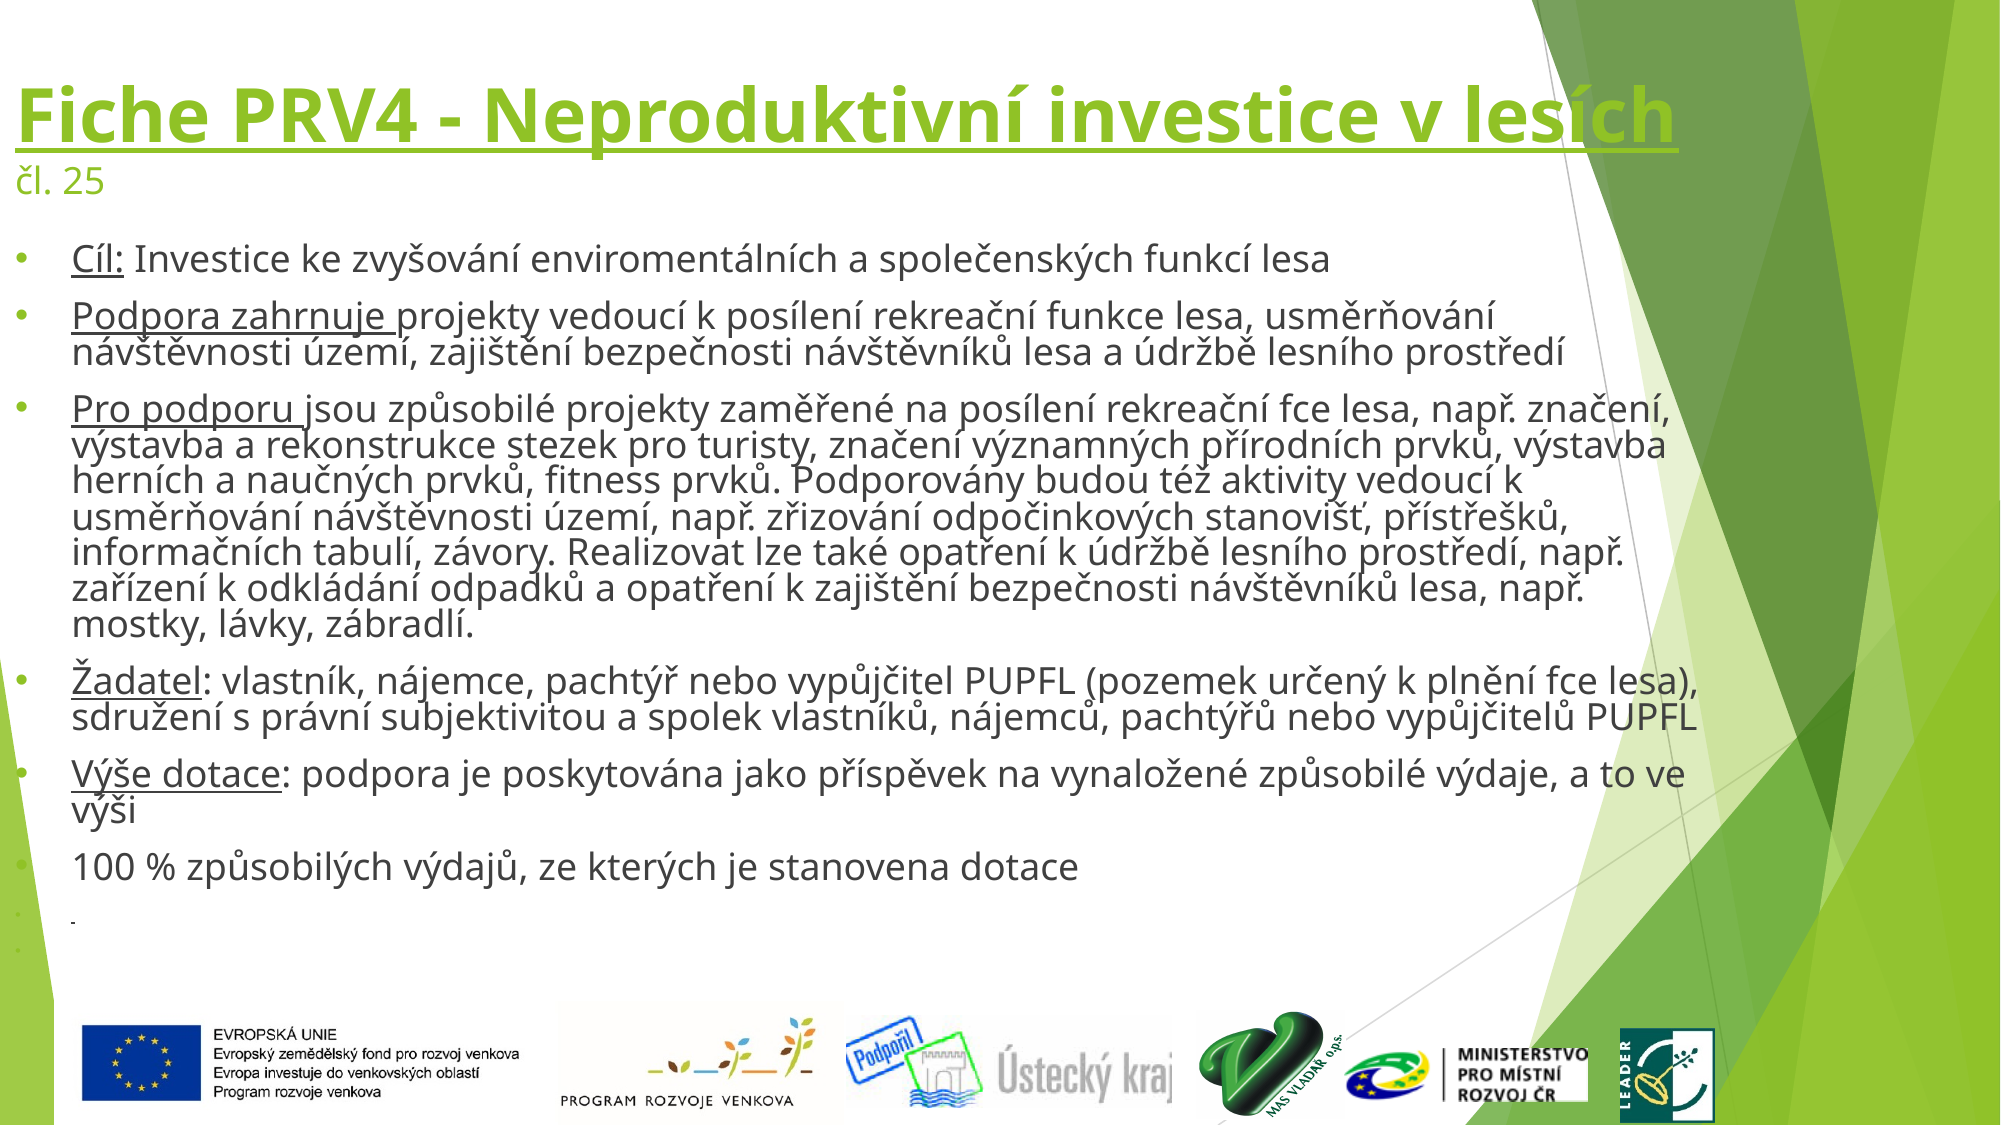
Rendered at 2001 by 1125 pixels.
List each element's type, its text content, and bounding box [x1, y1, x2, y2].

text_box Cíl: Investice ke zvyšování enviromentálních a společenských funkcí lesa Podpora zahrnuje projekty vedoucí k posílení rekreační funkce lesa, usměrňování návštěvnosti území, zajištění bezpečnosti návštěvníků lesa a údržbě lesního prostředí Pro podporu jsou způsobilé projekty zaměřené na posílení rekreační fce lesa, např. značení, výstavba a rekonstrukce stezek pro turisty, značení významných přírodních prvků, výstavba herních a naučných prvků, fitness prvků. Podporovány budou též aktivity vedoucí k usměrňování návštěvnosti území, např. zřizování odpočinkových stanovišť, přístřešků, informačních tabulí, závory. Realizovat lze také opatření k údržbě lesního prostředí, např. zařízení k odkládání odpadků a opatření k zajištění bezpečnosti návštěvníků lesa, např. mostky, lávky, zábradlí. Žadatel: vlastník, nájemce, pachtýř nebo vypůjčitel PUPFL (pozemek určený k plnění fce lesa), sdružení s právní subjektivitou a spolek vlastníků, nájemců, pachtýřů nebo vypůjčitelů PUPFL Výše dotace: podpora je poskytována jako příspěvek na vynaložené způsobilé výdaje, a to ve výši 100 % způsobilých výdajů, ze kterých je stanovena dotace [0, 236, 1725, 950]
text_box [54, 1001, 1715, 1125]
text_box Fiche PRV4 - Neproduktivní investice v lesích čl. 25 [0, 59, 1725, 236]
